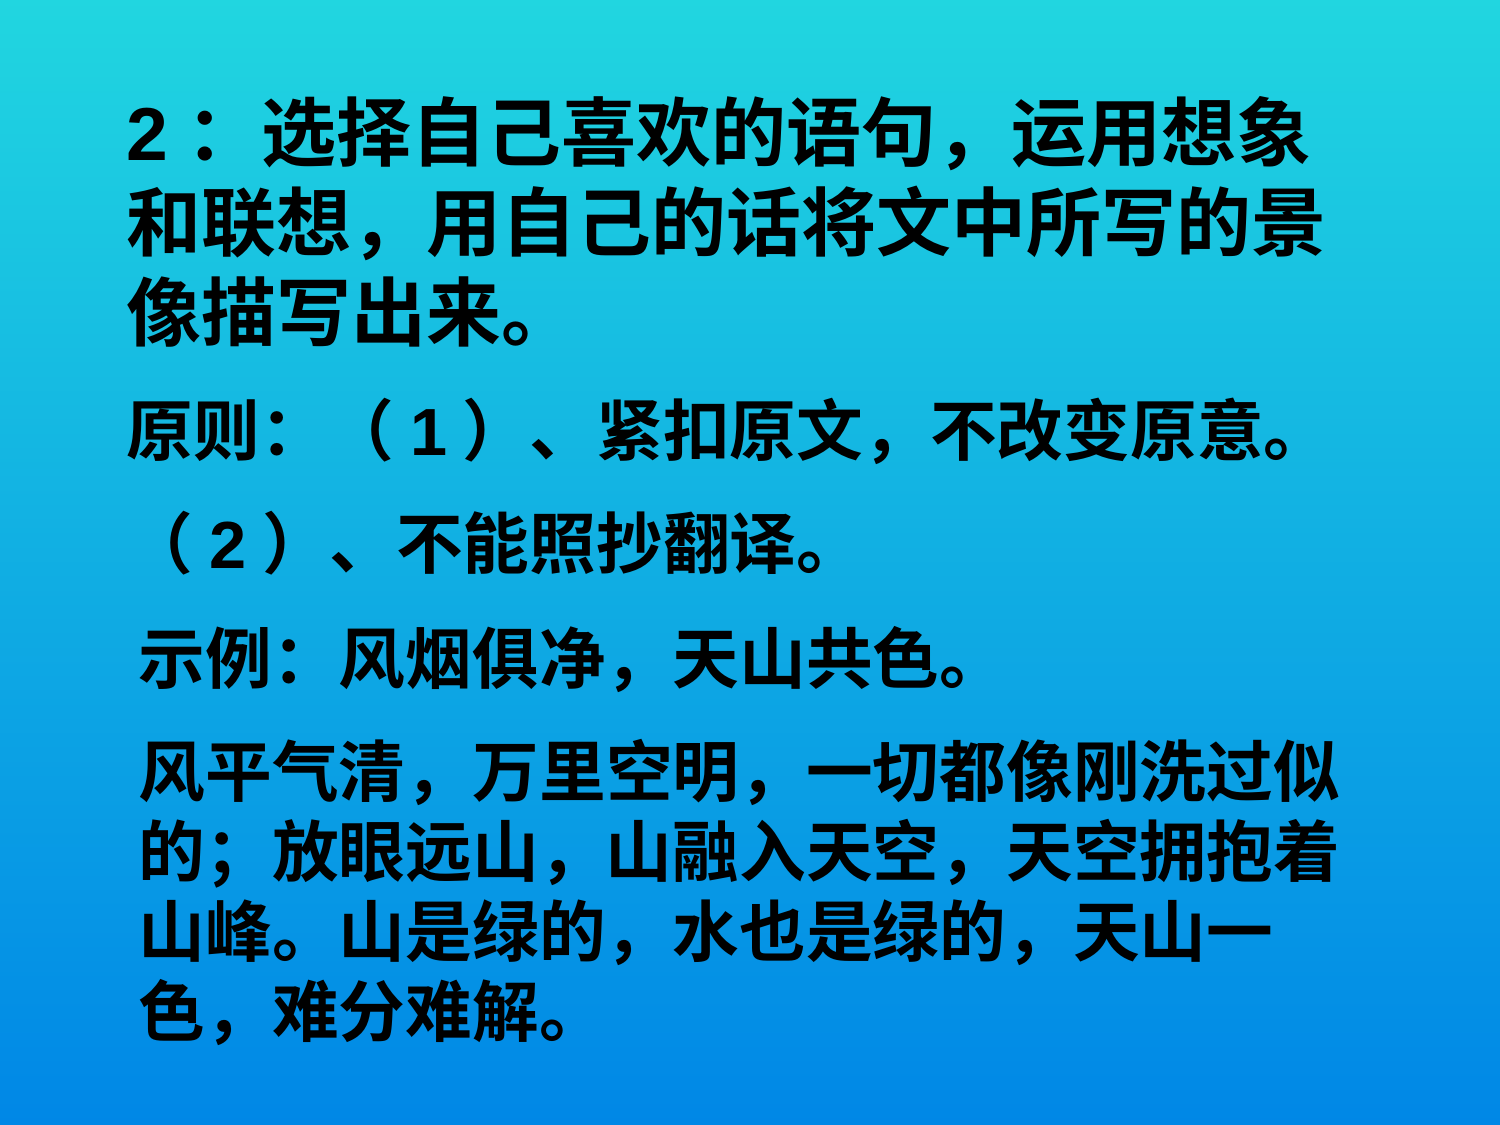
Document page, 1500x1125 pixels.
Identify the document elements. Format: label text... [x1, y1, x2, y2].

text_box 2：选择自己喜欢的语句，运用想象和联想，用自己的话将文中所写的景像描写出来。 原则：（1）、紧扣原文，不改变原意。 （2）、不能照抄翻译。 [112, 78, 1376, 590]
text_box 示例：风烟俱净，天山共色。 风平气清，万里空明，一切都像刚洗过似的；放眼远山，山融入天空，天空拥抱着山峰。山是绿的，水也是绿的，天山一色，难分难解。 [123, 609, 1365, 1058]
